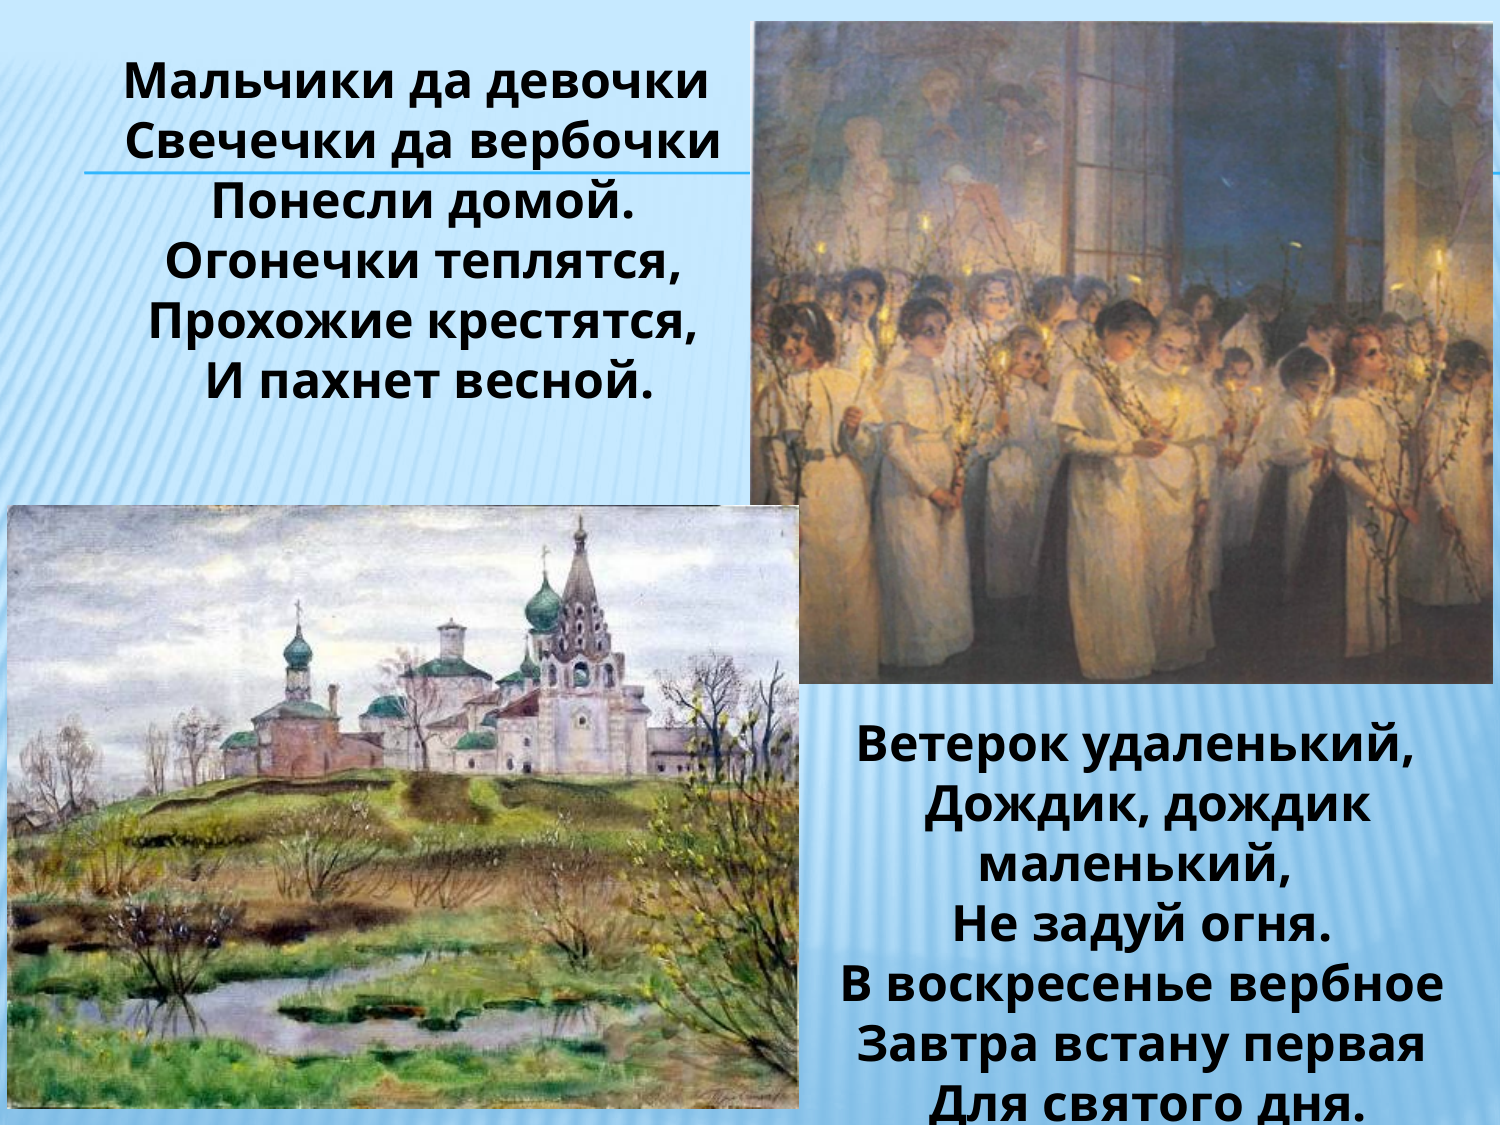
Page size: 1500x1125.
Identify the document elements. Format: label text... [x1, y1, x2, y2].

picture [6, 20, 1493, 1109]
text_box Мальчики да девочки Свечечки да вербочки Понесли домой. Огонечки теплятся, Прохожие крестятся, И пахнет весной. [48, 41, 739, 417]
text_box Ветерок удаленький, Дождик, дождик маленький, Не задуй огня. В воскресенье вербное Завтра встану первая Для святого дня. [795, 704, 1500, 1125]
